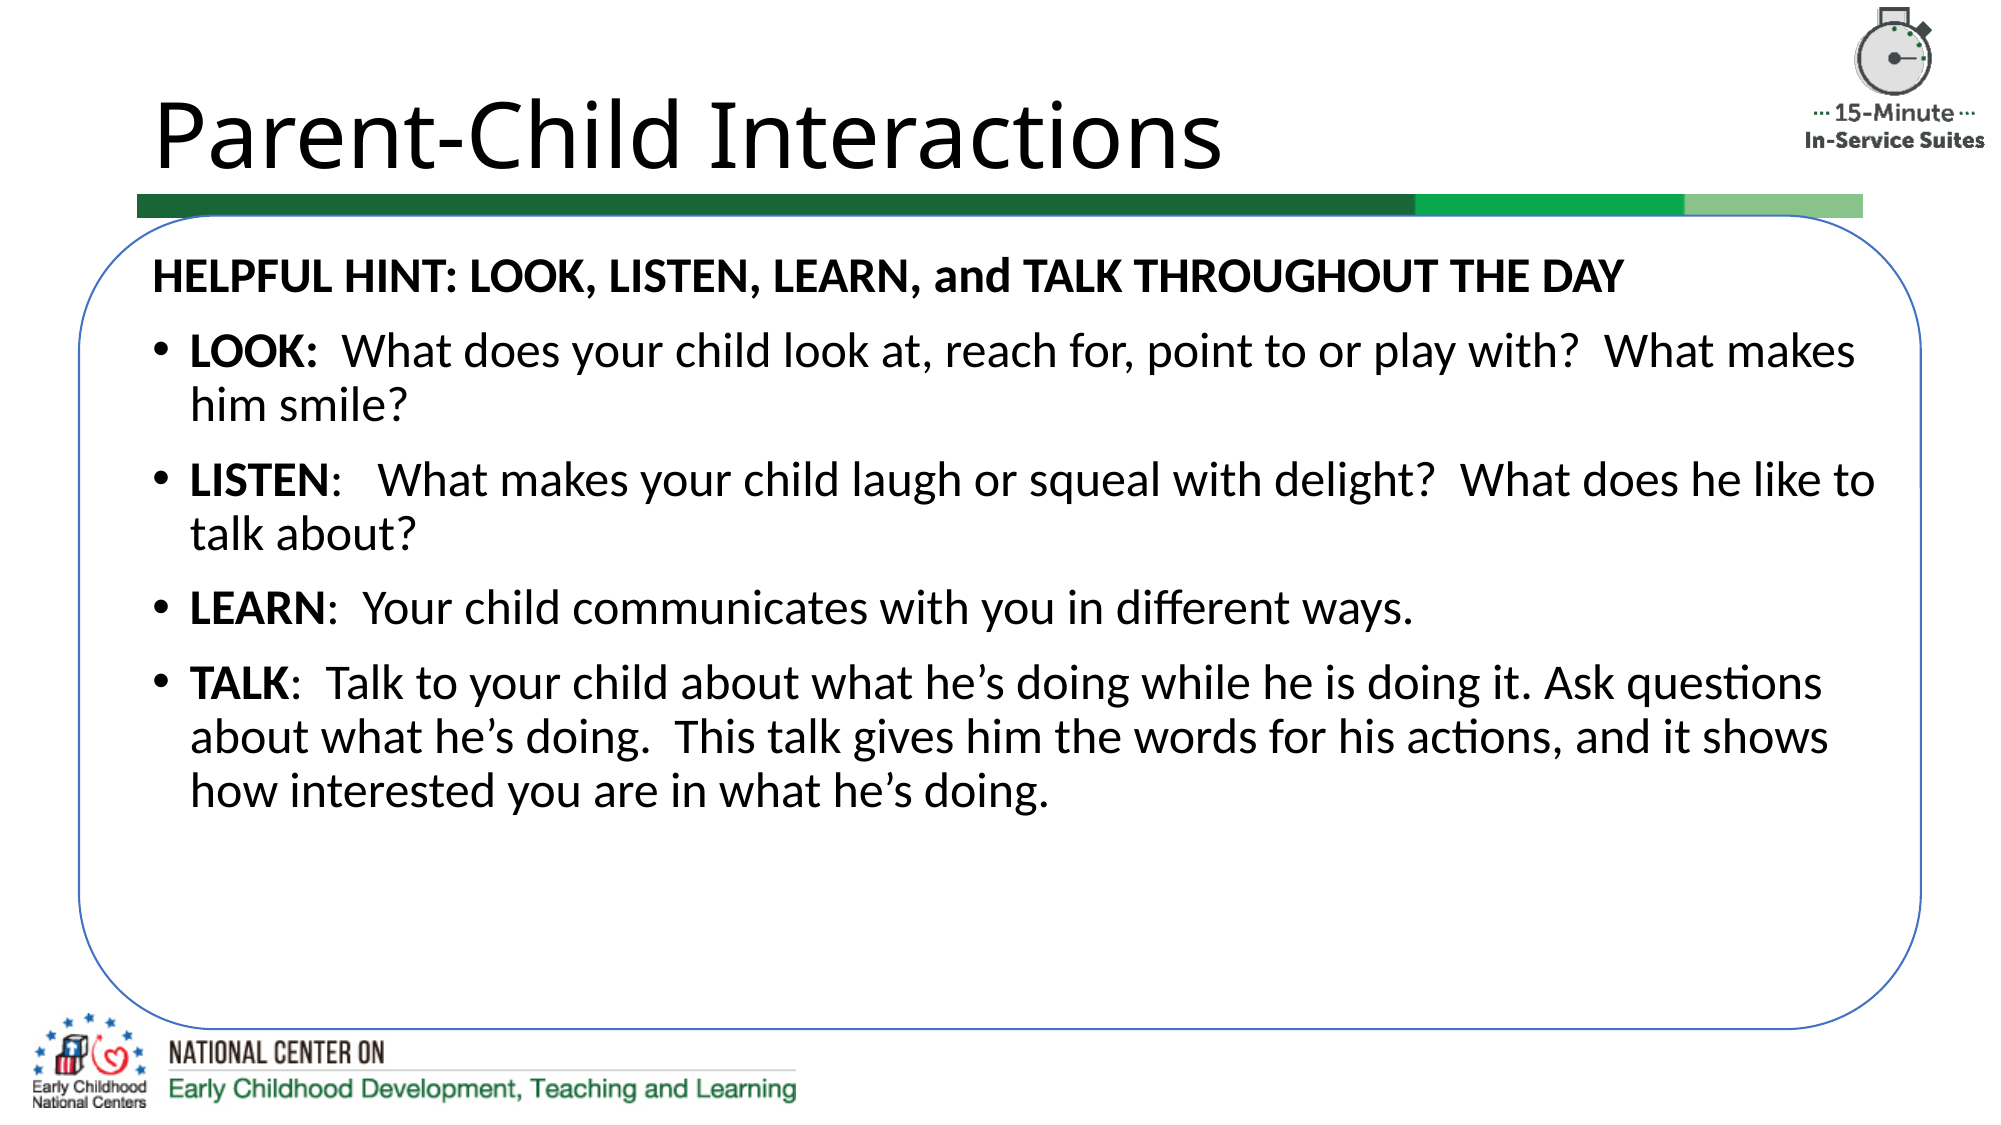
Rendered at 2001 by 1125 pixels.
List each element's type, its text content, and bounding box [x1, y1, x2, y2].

list HELPFUL HINT: LOOK, LISTEN, LEARN, and TALK THROUGHOUT THE DAY LOOK: What does your child look at, reach for, point to or play with? What makes him smile? LISTEN: What makes your child laugh or squeal with delight? What does he like to talk about? LEARN: Your child communicates with you in different ways. TALK: Talk to your child about what he’s doing while he is doing it. Ask questions about what he’s doing. This talk gives him the words for his actions, and it shows how interested you are in what he’s doing. [137, 242, 1902, 1056]
title Parent-Child Interactions [137, 59, 1863, 218]
text_box [77, 218, 1868, 1007]
picture [33, 1013, 796, 1108]
picture [1790, 0, 1999, 161]
text_box [1902, 280, 1922, 965]
